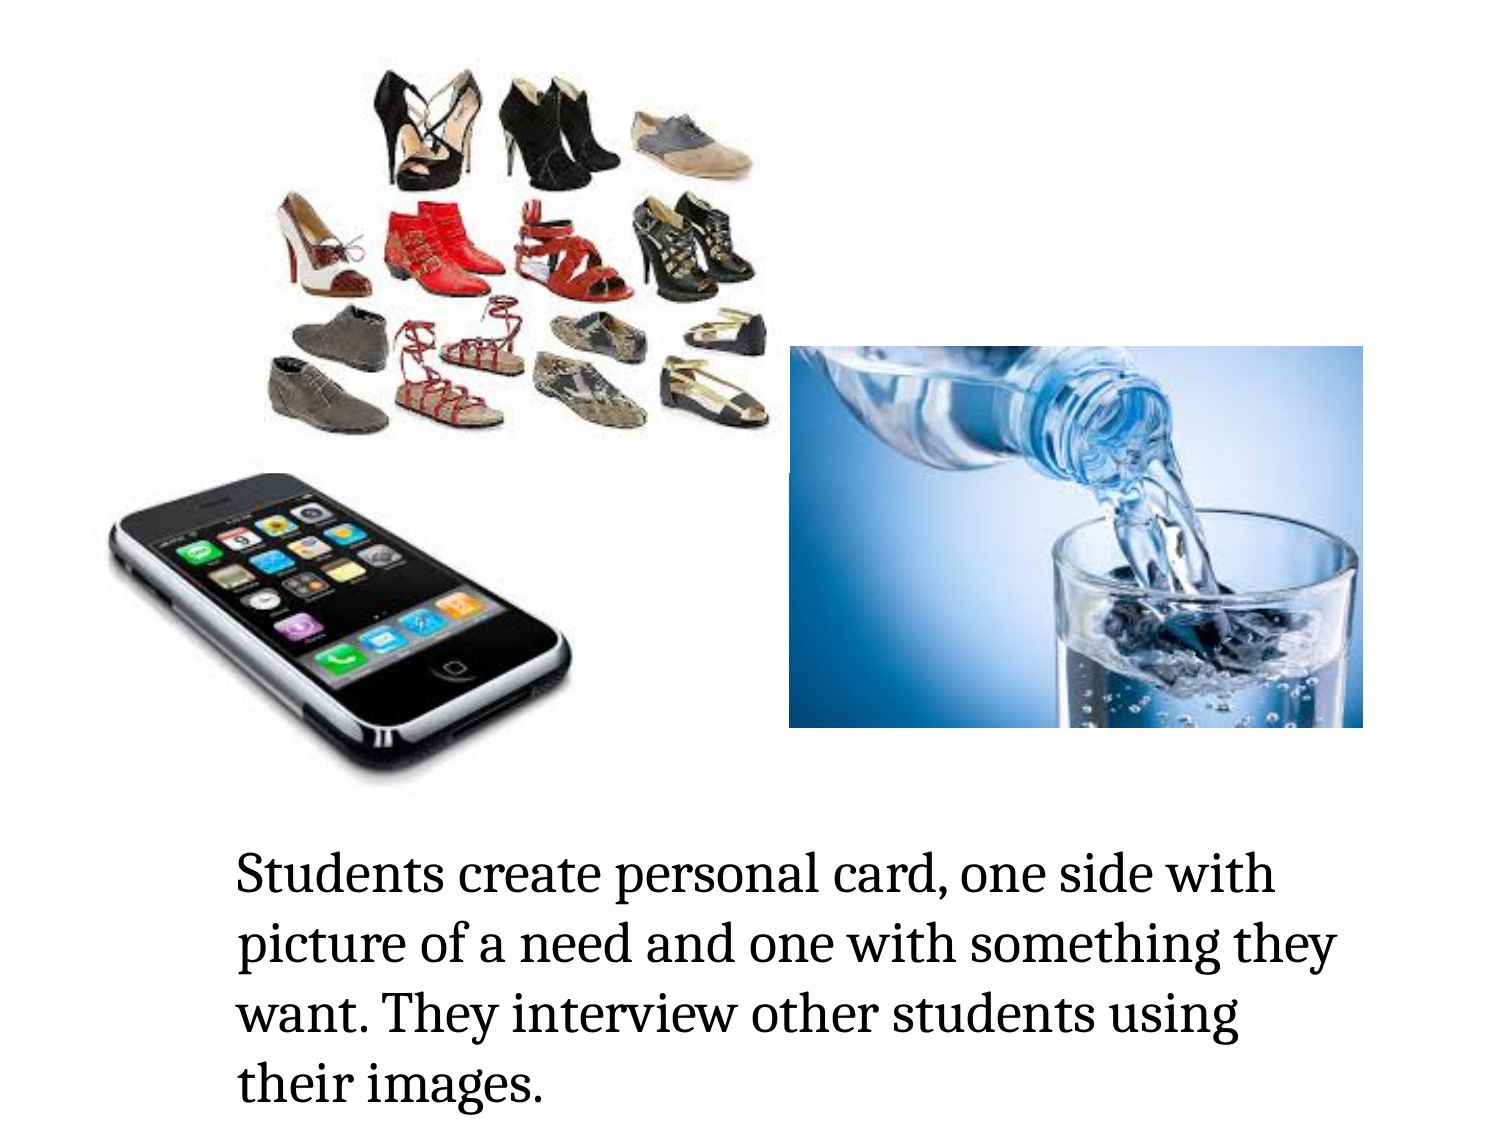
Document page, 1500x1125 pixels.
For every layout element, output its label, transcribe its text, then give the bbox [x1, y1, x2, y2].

text_box Students create personal card, one side with picture of a need and one with something they want. They interview other students using their images. [223, 827, 1356, 1122]
picture [76, 55, 1363, 846]
